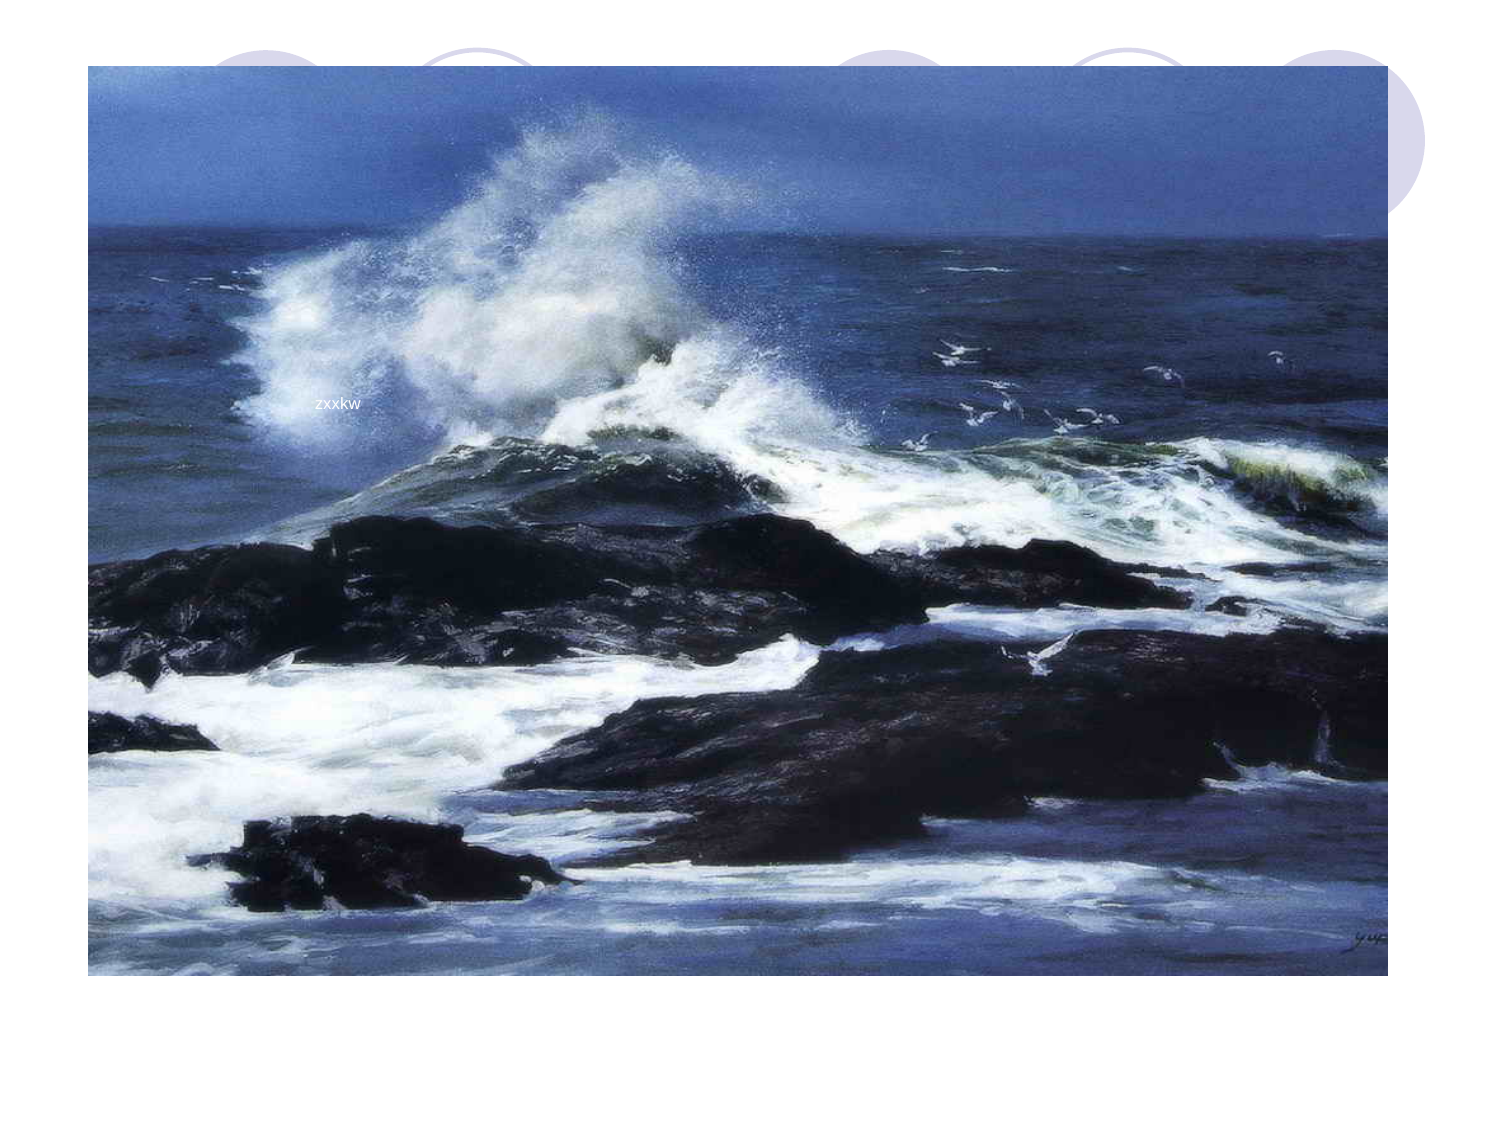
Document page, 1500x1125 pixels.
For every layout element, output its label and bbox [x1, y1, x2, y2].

picture [88, 66, 1388, 976]
